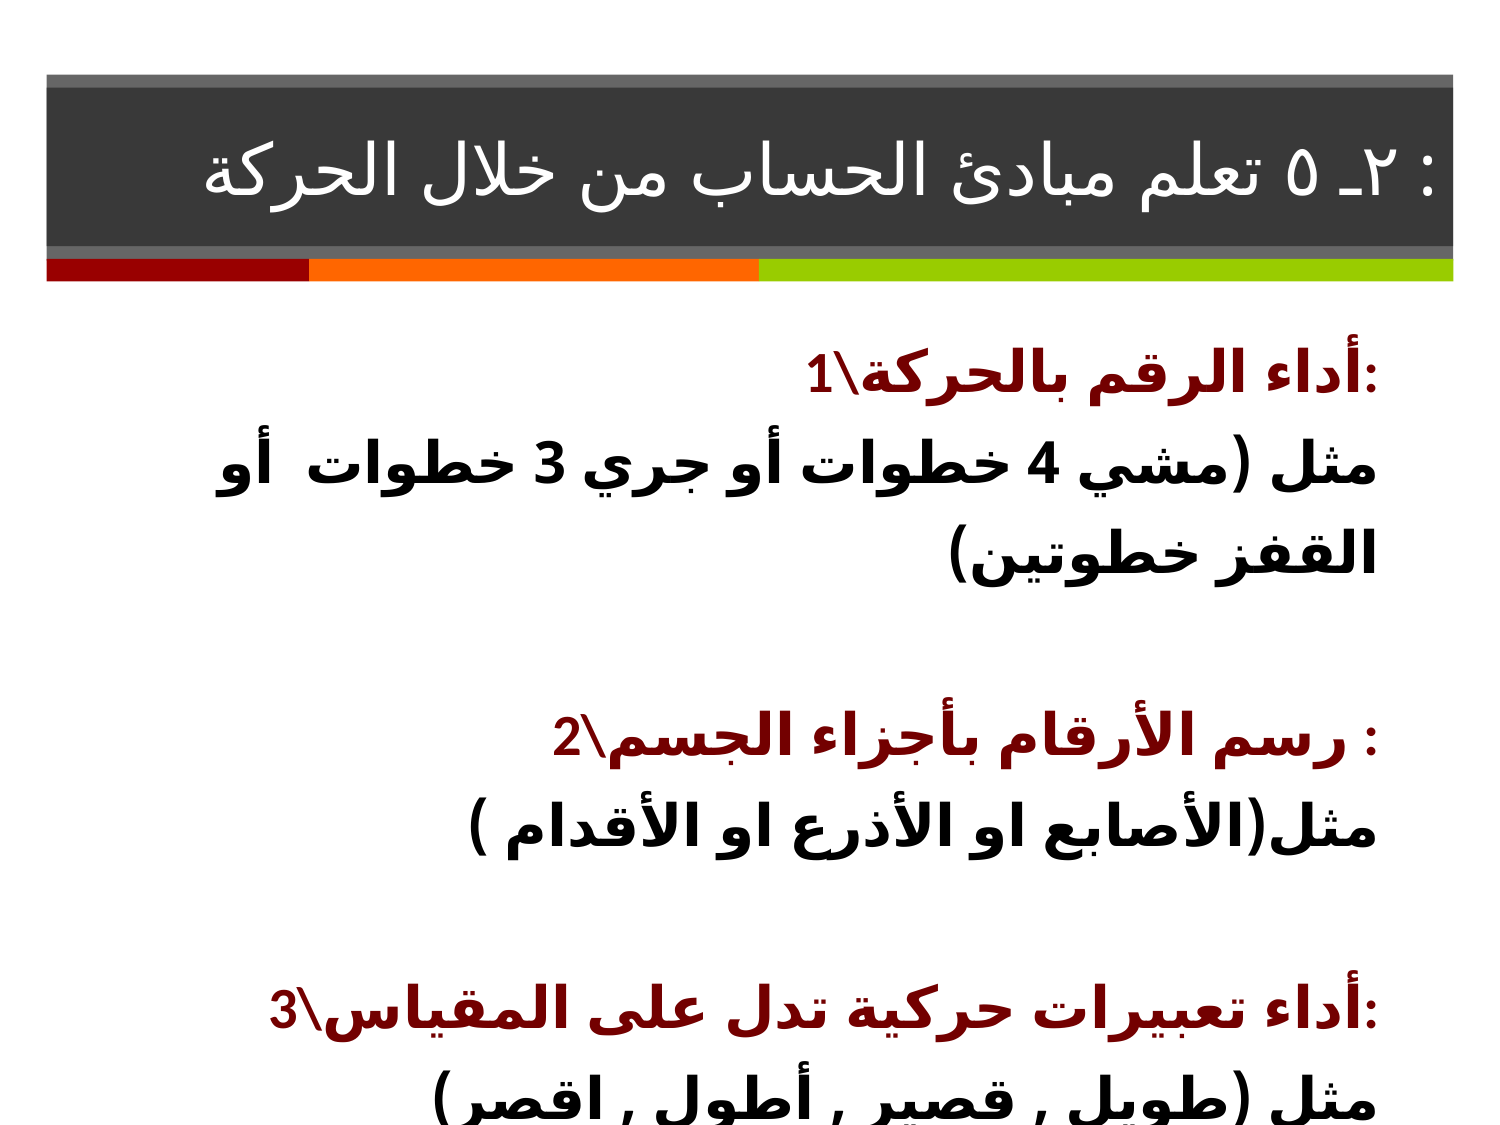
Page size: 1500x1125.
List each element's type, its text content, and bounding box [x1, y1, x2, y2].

title ٢ـ ٥ تعلم مبادئ الحساب من خلال الحركة : [46, 87, 1454, 247]
text_box 1\أداء الرقم بالحركة: مثل (مشي 4 خطوات أو جري 3 خطوات أو القفز خطوتين) 2\رسم الأرقام بأجزاء الجسم : مثل(الأصابع او الأذرع او الأقدام ) 3\أداء تعبيرات حركية تدل على المقياس: مثل (طويل , قصير , أطول , اقصر) [160, 305, 1395, 1125]
